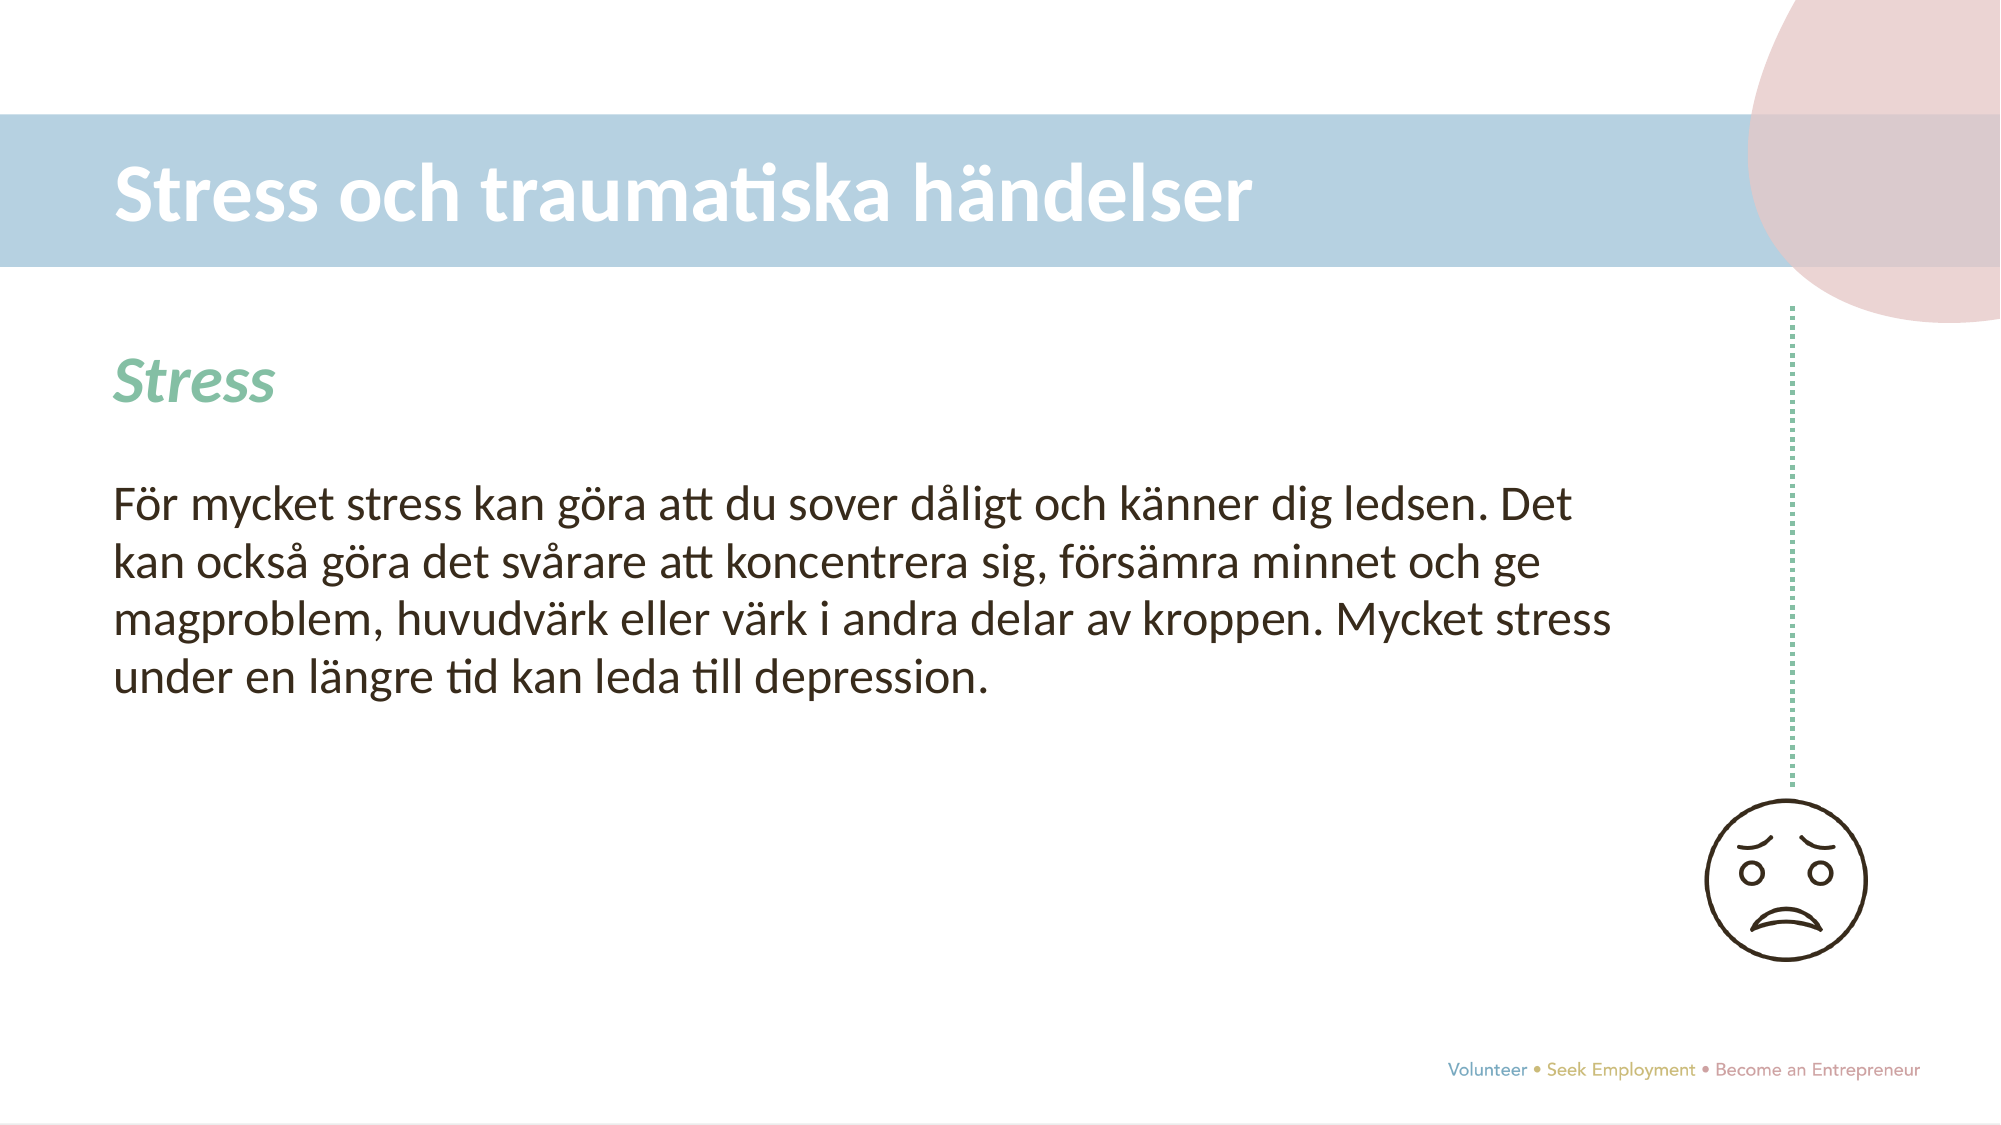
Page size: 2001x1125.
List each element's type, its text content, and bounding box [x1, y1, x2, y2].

picture [1418, 1046, 1971, 1103]
text_box [0, 113, 1792, 268]
text_box Stress För mycket stress kan göra att du sover dåligt och känner dig ledsen. Det kan också göra det svårare att koncentrera sig, försämra minnet och ge magproblem, huvudvärk eller värk i andra delar av kroppen. Mycket stress under en längre tid kan leda till depression. [98, 350, 1637, 975]
text_box Stress och traumatiska händelser [99, 147, 1312, 290]
text_box [1747, 0, 2000, 323]
picture [1682, 777, 1889, 984]
